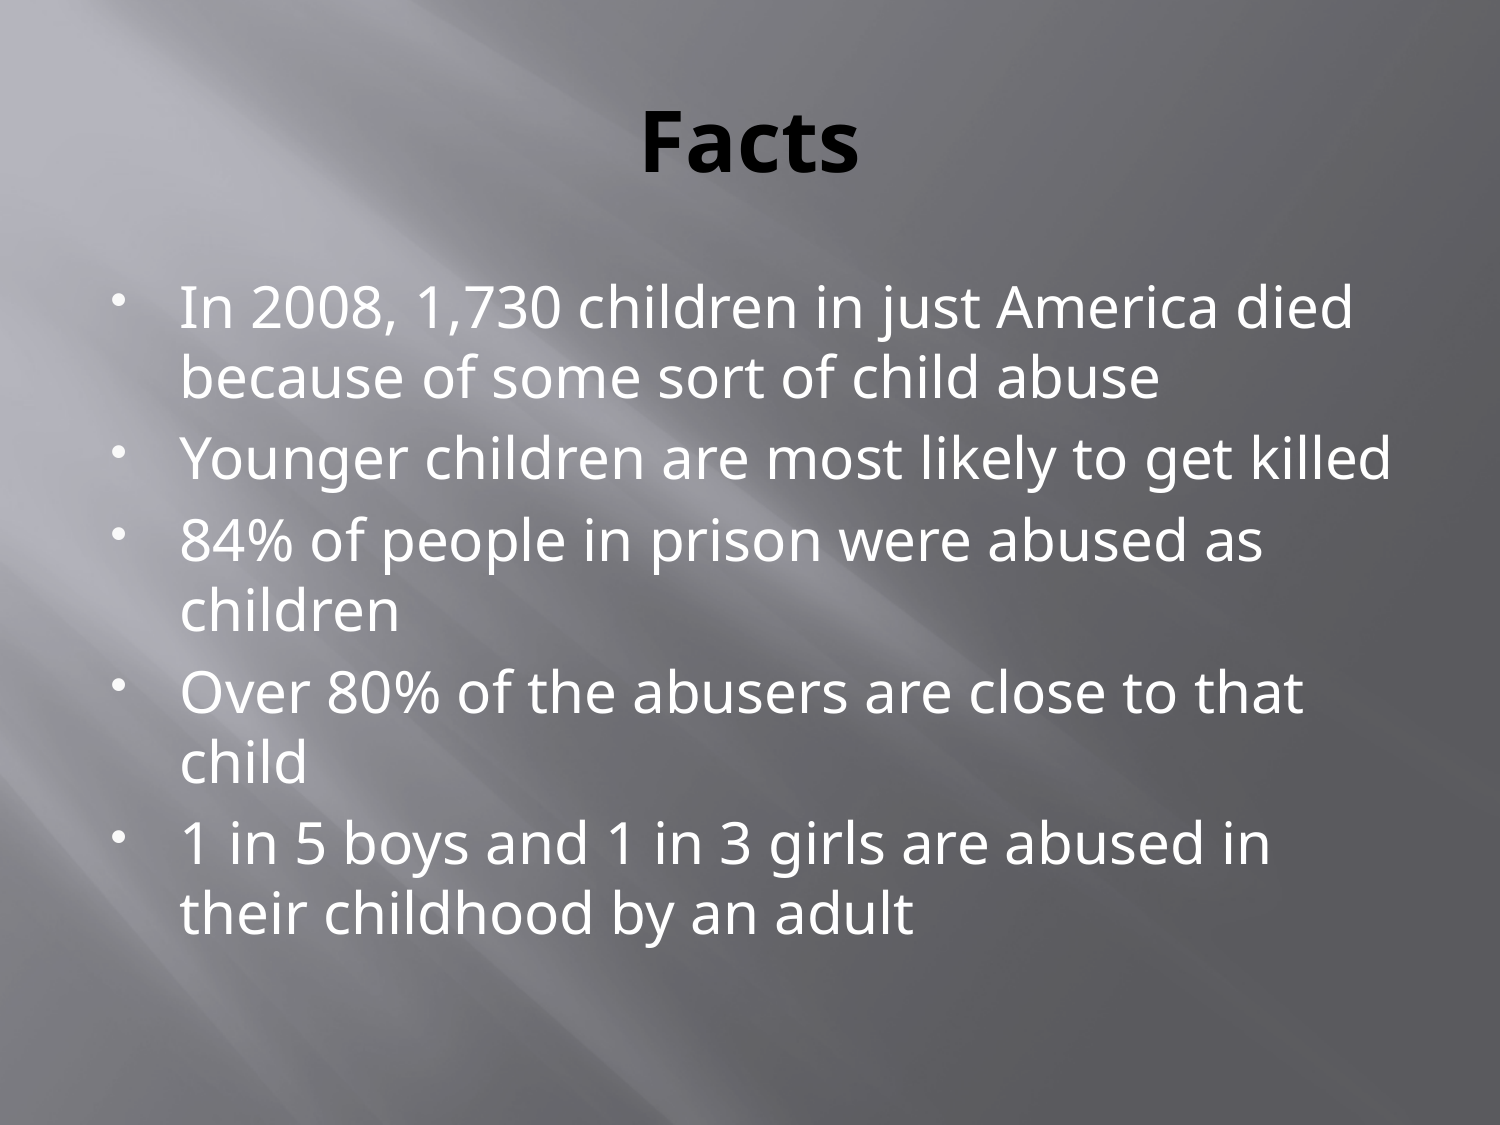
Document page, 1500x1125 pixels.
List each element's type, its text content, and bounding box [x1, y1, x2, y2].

list In 2008, 1,730 children in just America died because of some sort of child abuse Younger children are most likely to get killed 84% of people in prison were abused as children Over 80% of the abusers are close to that child 1 in 5 boys and 1 in 3 girls are abused in their childhood by an adult [75, 262, 1425, 1035]
title Facts [75, 45, 1425, 233]
